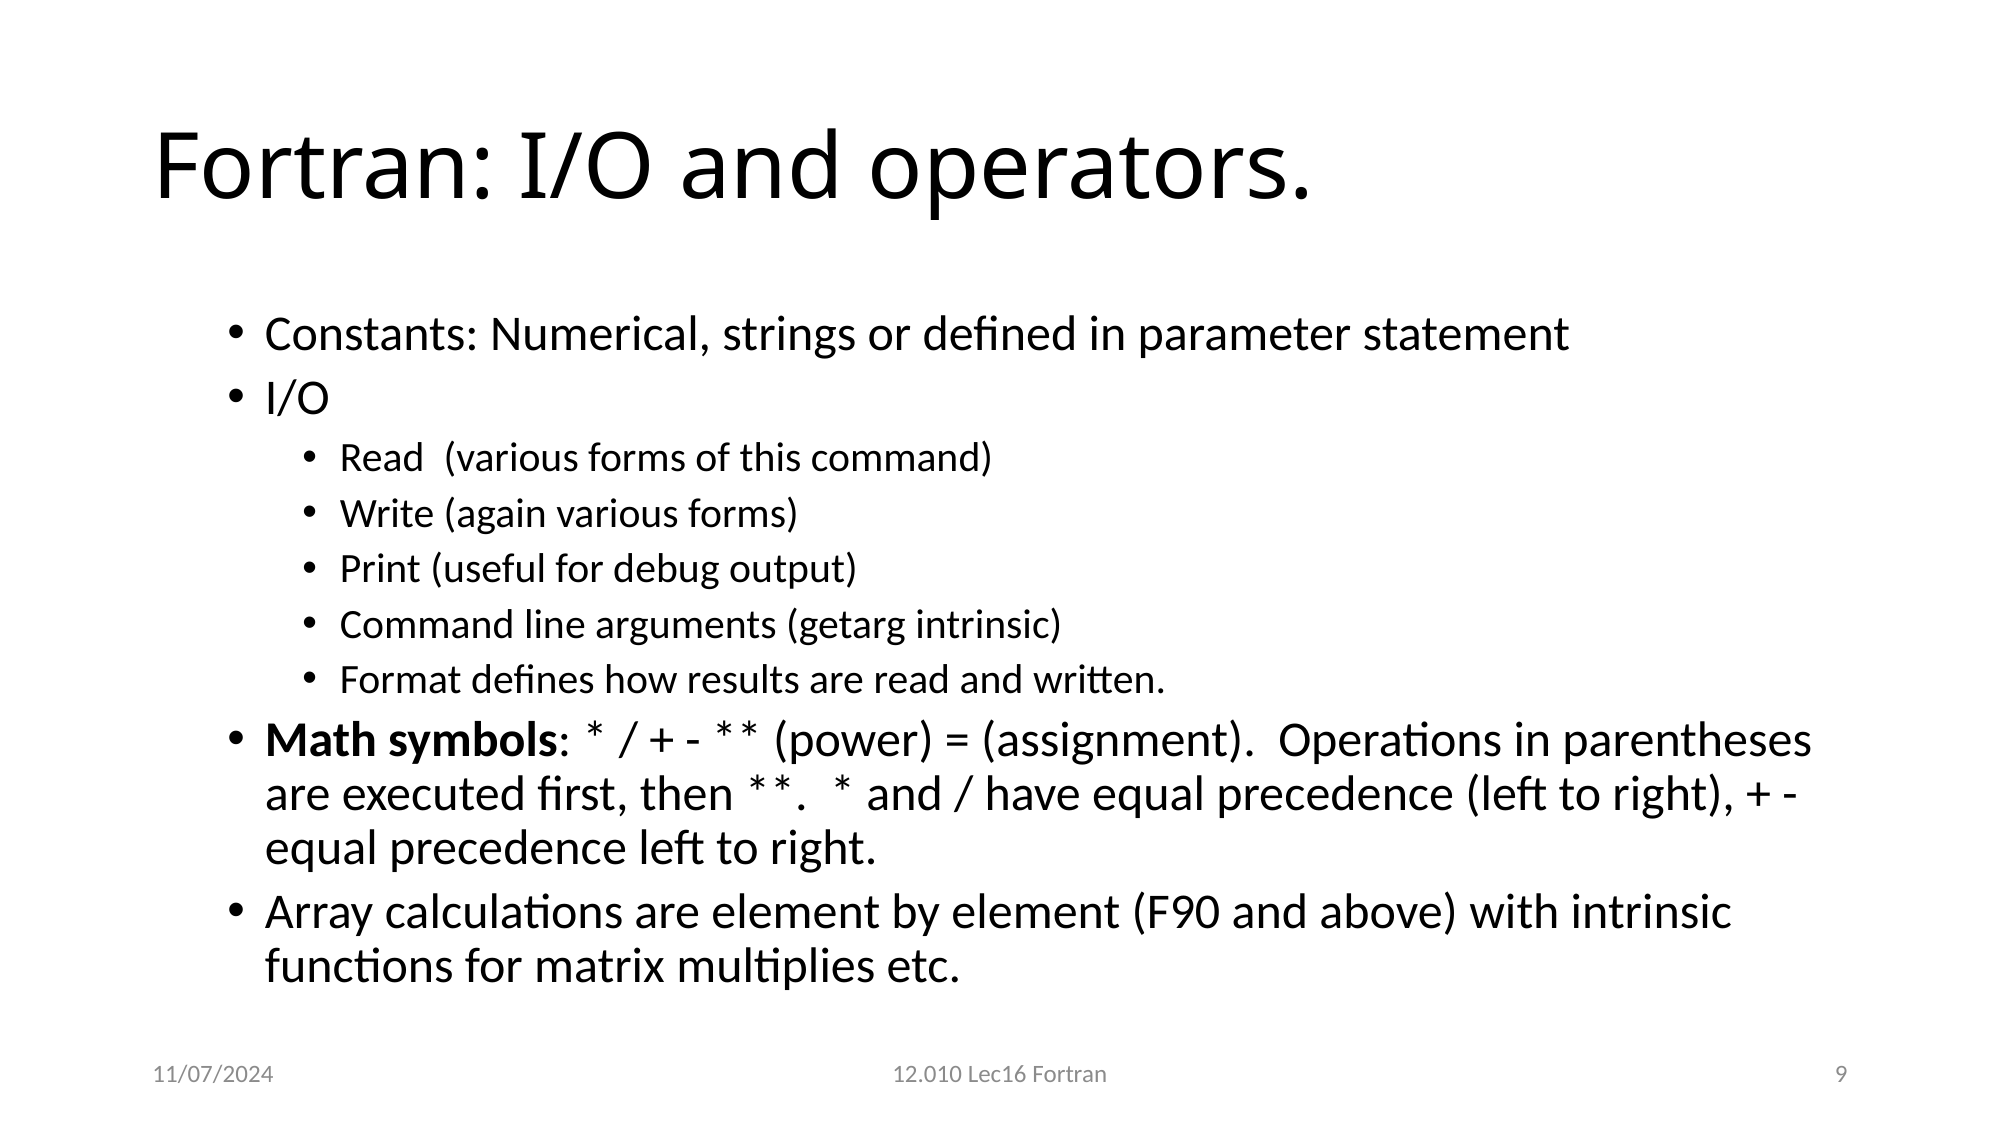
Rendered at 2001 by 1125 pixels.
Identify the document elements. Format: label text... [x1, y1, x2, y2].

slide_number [137, 1042, 588, 1103]
title Fortran: I/O and operators. [137, 59, 1863, 278]
list Constants: Numerical, strings or defined in parameter statement I/O Read (various forms of this command) Write (again various forms) Print (useful for debug output) Command line arguments (getarg intrinsic) Format defines how results are read and written. Math symbols: * / + - ** (power) = (assignment). Operations in parentheses are executed first, then **. * and / have equal precedence (left to right), + - equal precedence left to right. Array calculations are element by element (F90 and above) with intrinsic functions for matrix multiplies etc. [137, 299, 1863, 1014]
slide_number 9 [1412, 1042, 1863, 1103]
footer 12.010 Lec16 Fortran [662, 1042, 1338, 1103]
